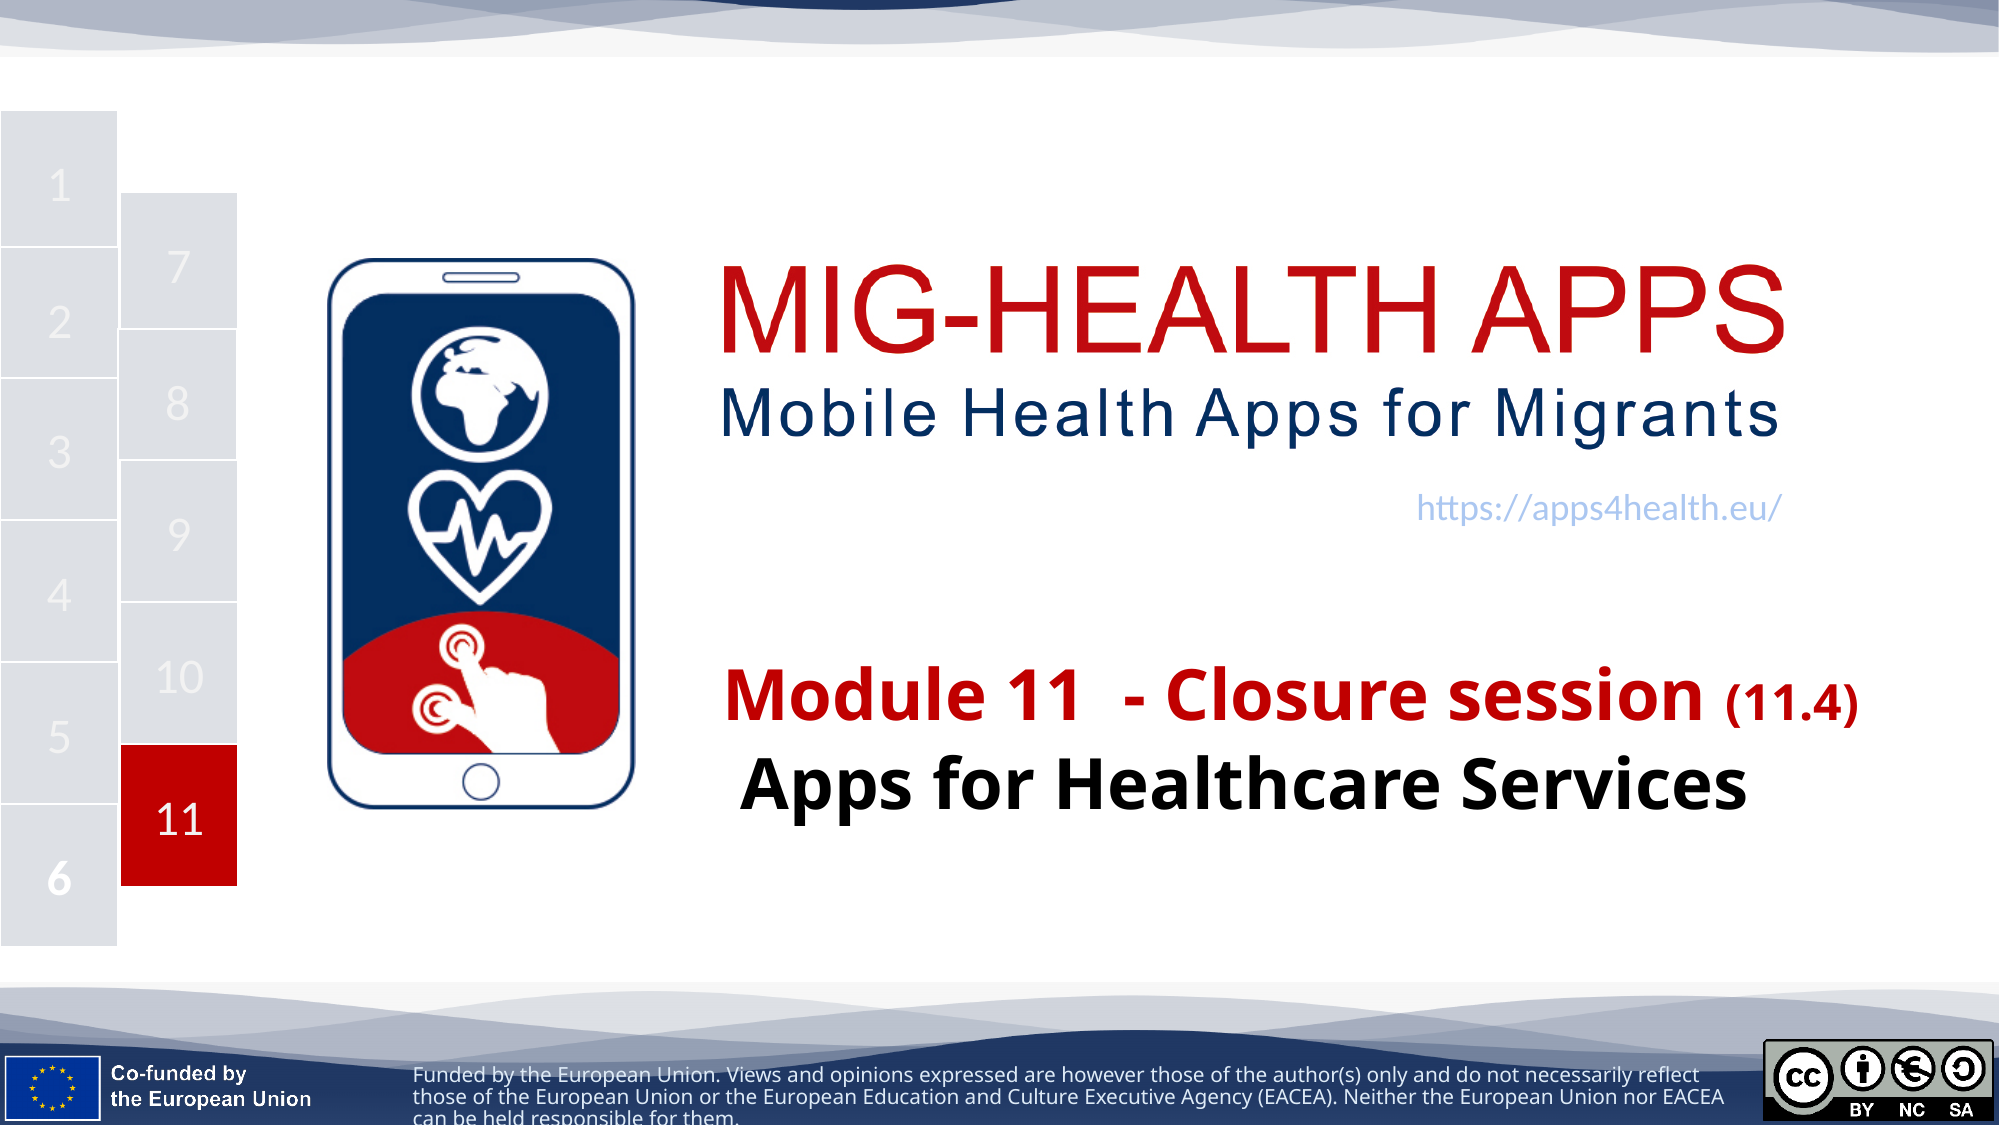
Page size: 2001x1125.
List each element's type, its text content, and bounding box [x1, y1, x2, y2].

text_box 5 [0, 661, 119, 803]
picture [706, 186, 1784, 528]
text_box https://apps4health.eu/ [797, 475, 1798, 536]
text_box 10 [119, 601, 239, 743]
text_box 9 [118, 459, 239, 603]
text_box 11 [119, 743, 239, 888]
text_box Module 11 - Closure session (11.4) Apps for Healthcare Services [707, 576, 1906, 908]
text_box 6 [0, 803, 120, 948]
text_box 8 [117, 328, 238, 473]
text_box 4 [0, 519, 119, 661]
text_box 1 [0, 109, 119, 246]
picture [0, 982, 1999, 1125]
text_box 2 [0, 246, 119, 377]
picture [0, 0, 1999, 57]
text_box 3 [0, 377, 118, 519]
picture [327, 258, 636, 811]
text_box 7 [119, 191, 239, 336]
